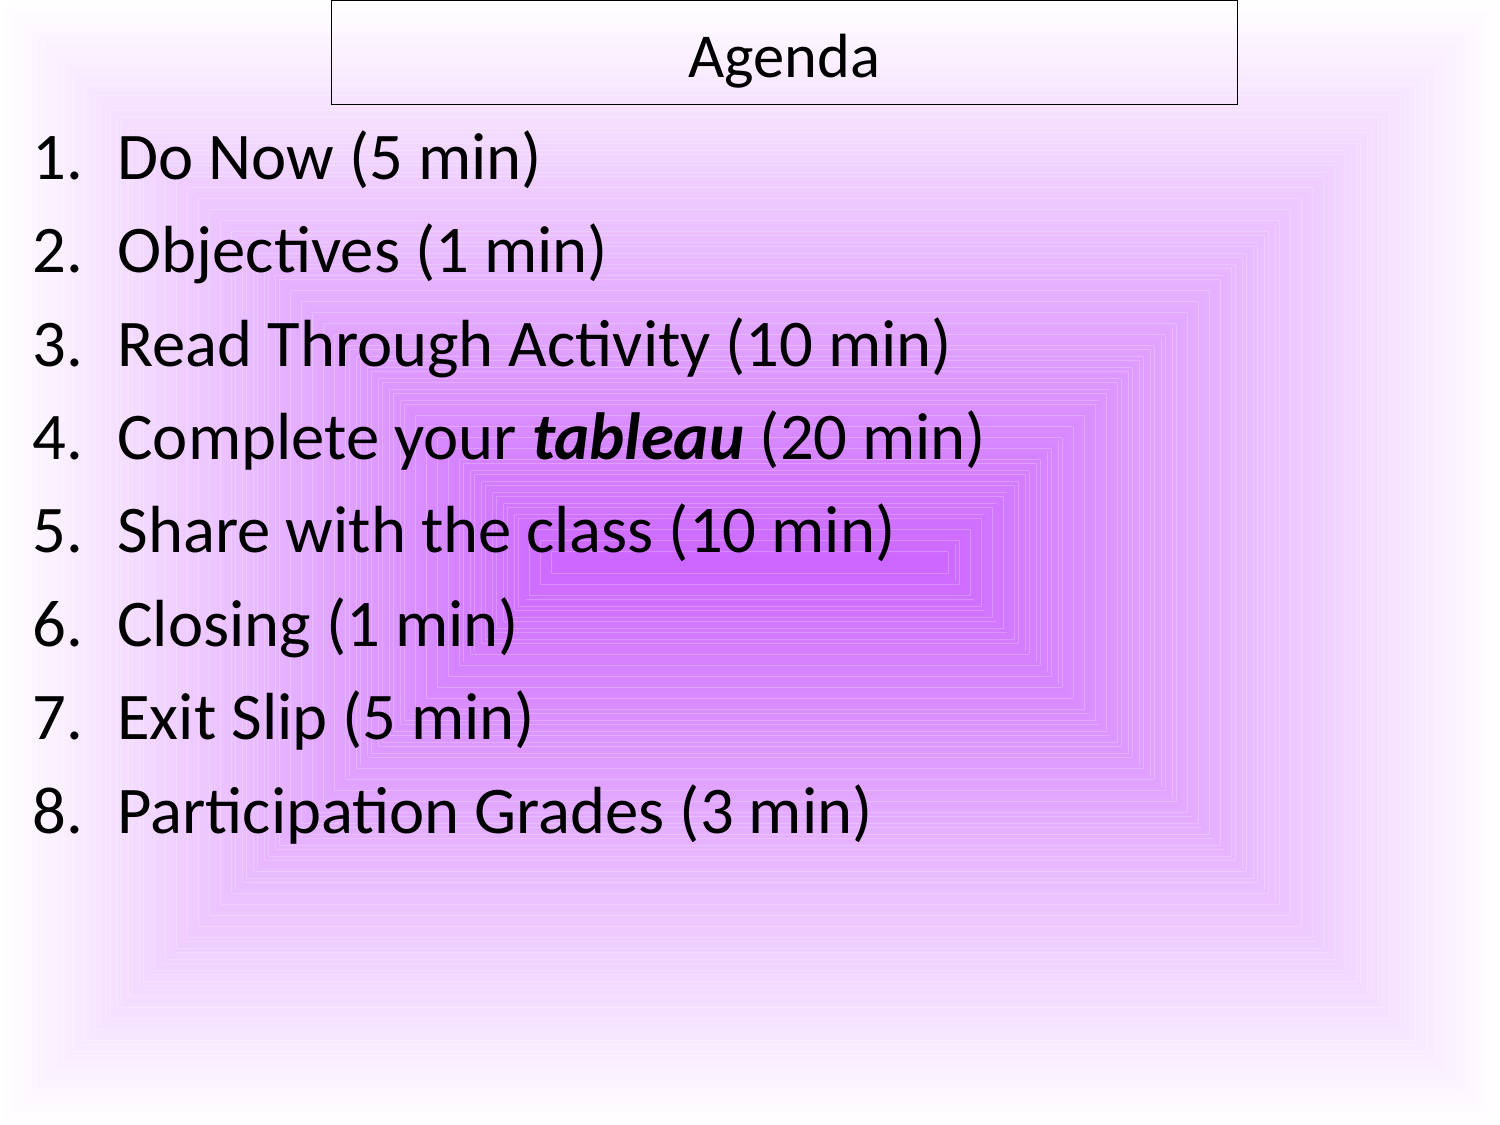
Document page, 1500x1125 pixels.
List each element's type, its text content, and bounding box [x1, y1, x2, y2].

list Do Now (5 min) Objectives (1 min) Read Through Activity (10 min) Complete your tableau (20 min) Share with the class (10 min) Closing (1 min) Exit Slip (5 min) Participation Grades (3 min) [0, 104, 1500, 1125]
text_box Agenda [331, 0, 1238, 105]
